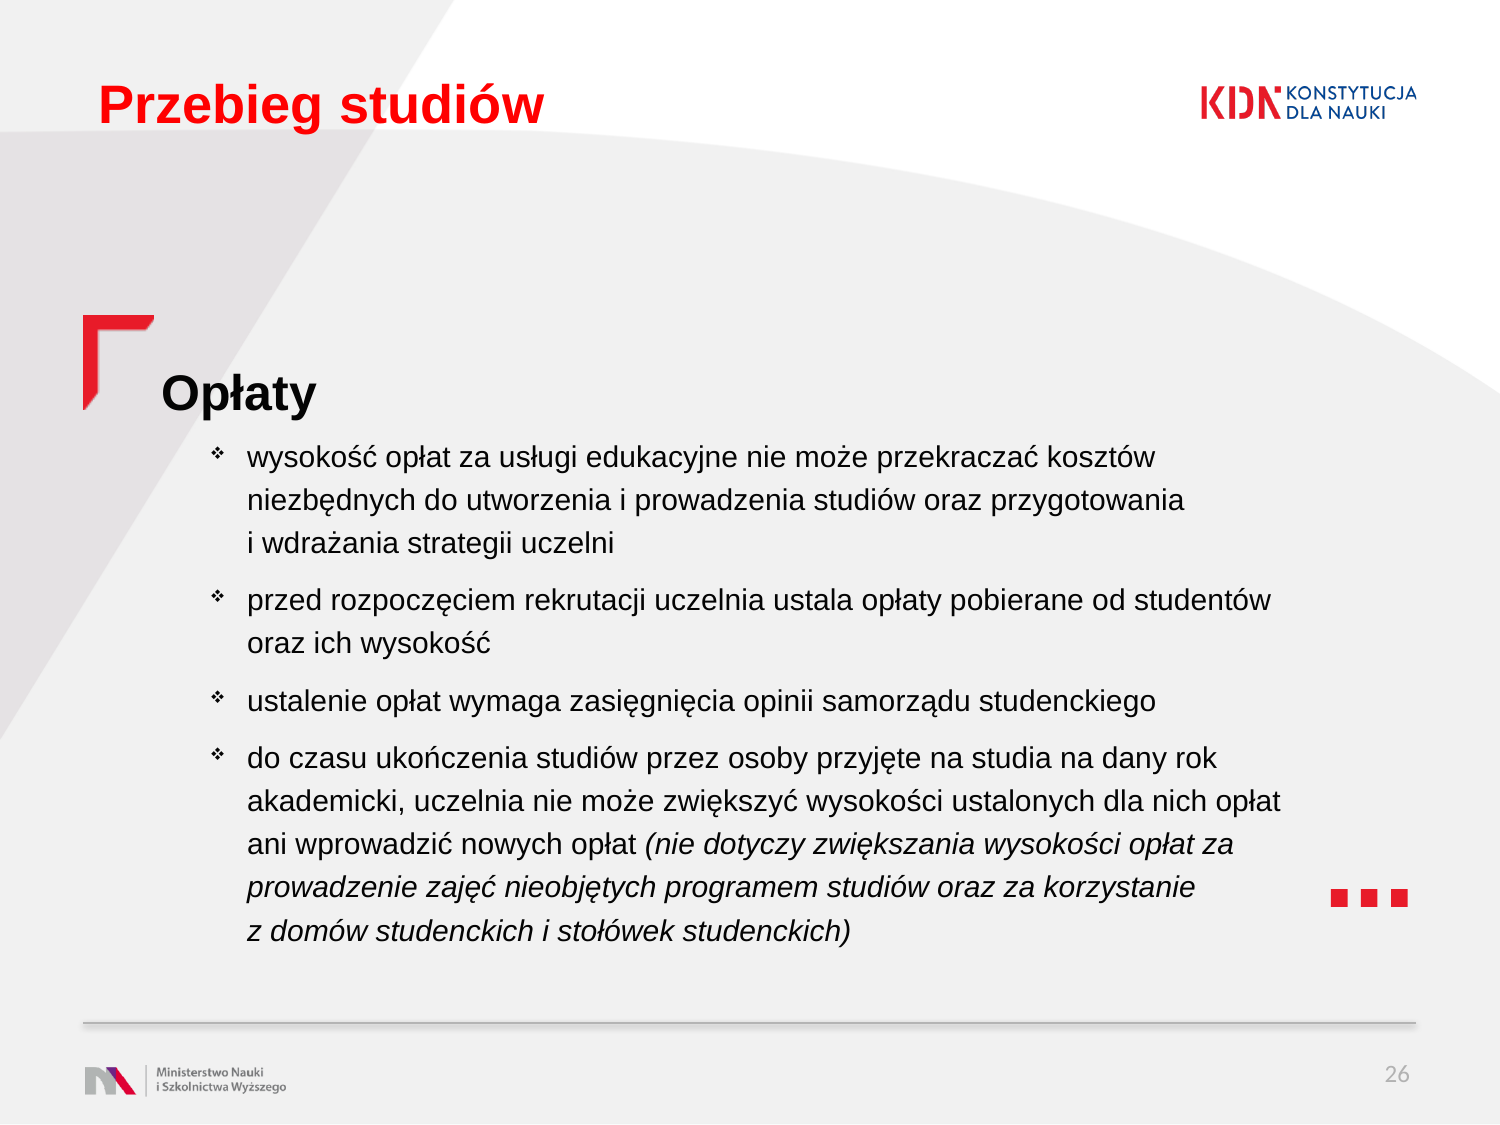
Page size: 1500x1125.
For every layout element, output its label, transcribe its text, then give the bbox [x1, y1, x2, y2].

list wysokość opłat za usługi edukacyjne nie może przekraczać kosztów niezbędnych do utworzenia i prowadzenia studiów oraz przygotowania i wdrażania strategii uczelni przed rozpoczęciem rekrutacji uczelnia ustala opłaty pobierane od studentów oraz ich wysokość ustalenie opłat wymaga zasięgnięcia opinii samorządu studenckiego do czasu ukończenia studiów przez osoby przyjęte na studia na dany rok akademicki, uczelnia nie może zwiększyć wysokości ustalonych dla nich opłat ani wprowadzić nowych opłat (nie dotyczy zwiększania wysokości opłat za prowadzenie zajęć nieobjętych programem studiów oraz za korzystanie z domów studenckich i stołówek studenckich) [194, 422, 1338, 965]
picture [0, 0, 1500, 1125]
title Przebieg studiów [83, 74, 1170, 143]
list Opłaty [146, 341, 1252, 423]
slide_number 26 [1074, 1042, 1425, 1103]
